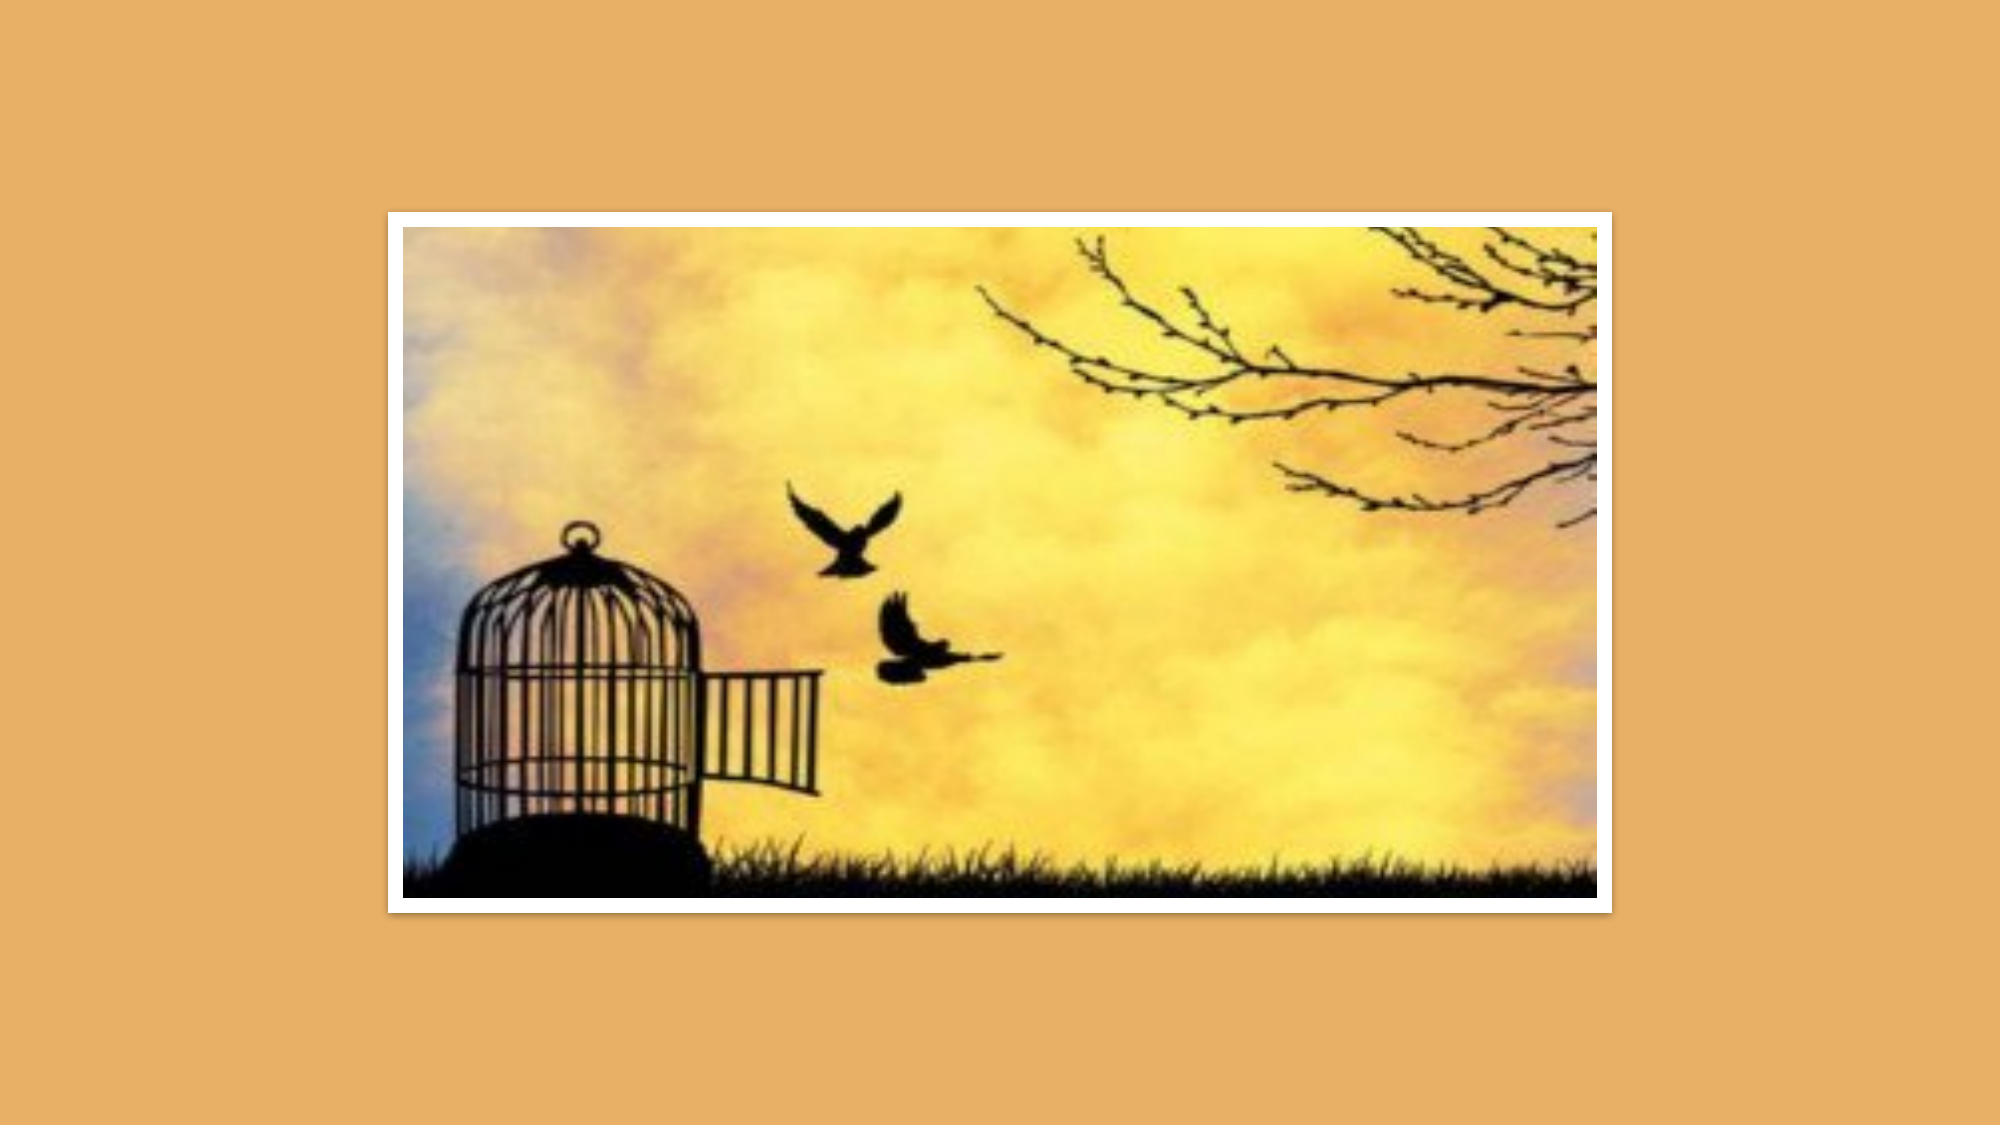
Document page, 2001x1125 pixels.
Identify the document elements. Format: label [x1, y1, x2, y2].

picture [402, 226, 1598, 899]
